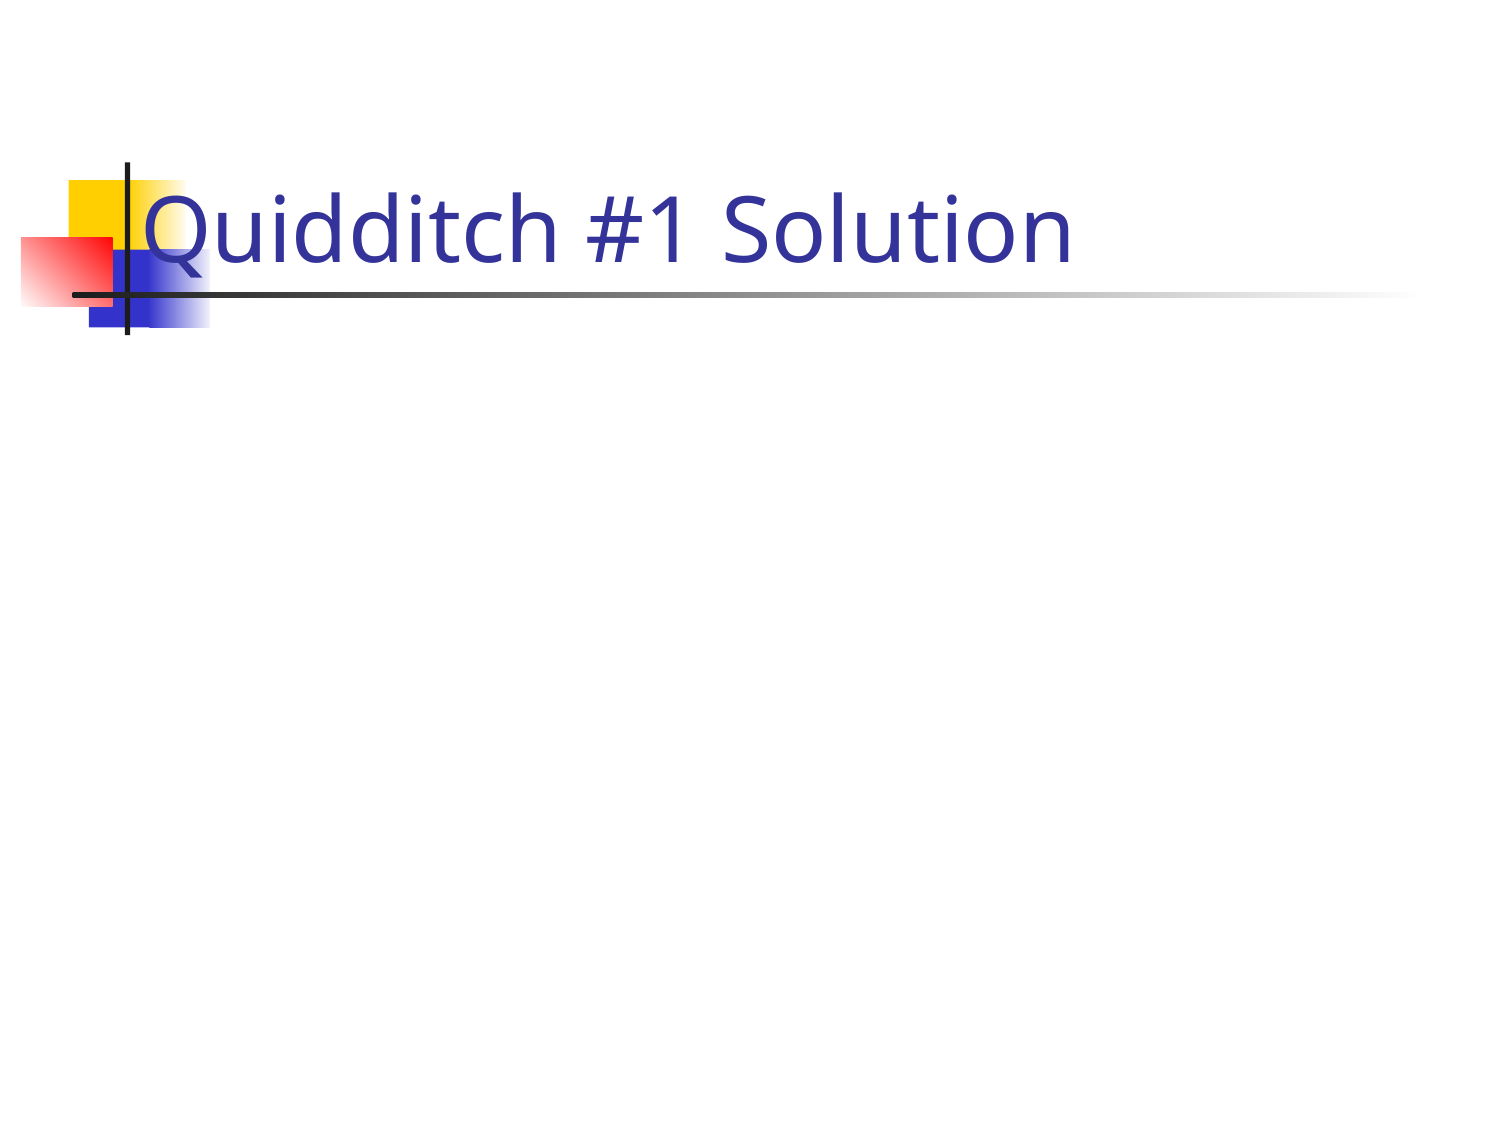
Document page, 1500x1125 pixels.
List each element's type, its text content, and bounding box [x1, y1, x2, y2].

title Quidditch #1 Solution [125, 101, 1500, 289]
